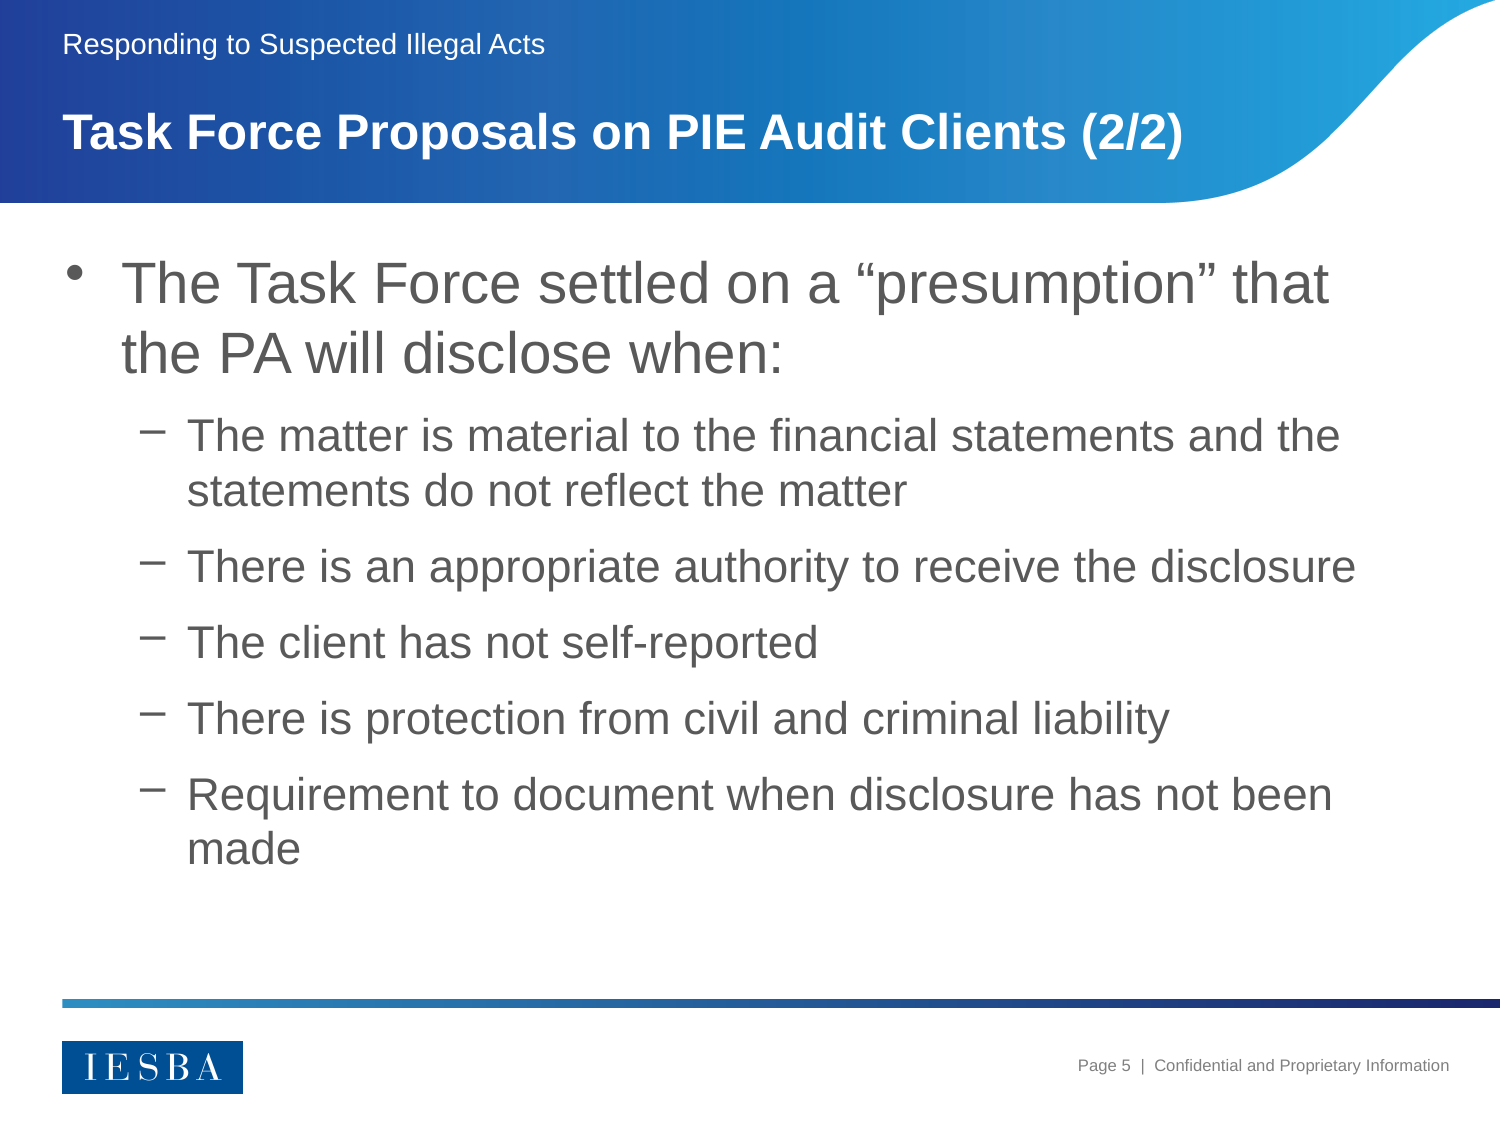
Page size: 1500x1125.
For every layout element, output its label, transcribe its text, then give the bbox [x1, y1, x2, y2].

picture [0, 0, 1497, 203]
title Task Force Proposals on PIE Audit Clients (2/2) [62, 75, 1300, 184]
picture [62, 1041, 243, 1094]
list The Task Force settled on a “presumption” that the PA will disclose when: The matter is material to the financial statements and the statements do not reflect the matter There is an appropriate authority to receive the disclosure The client has not self-reported There is protection from civil and criminal liability Requirement to document when disclosure has not been made [50, 237, 1438, 988]
subtitle Responding to Suspected Illegal Acts [62, 24, 575, 80]
